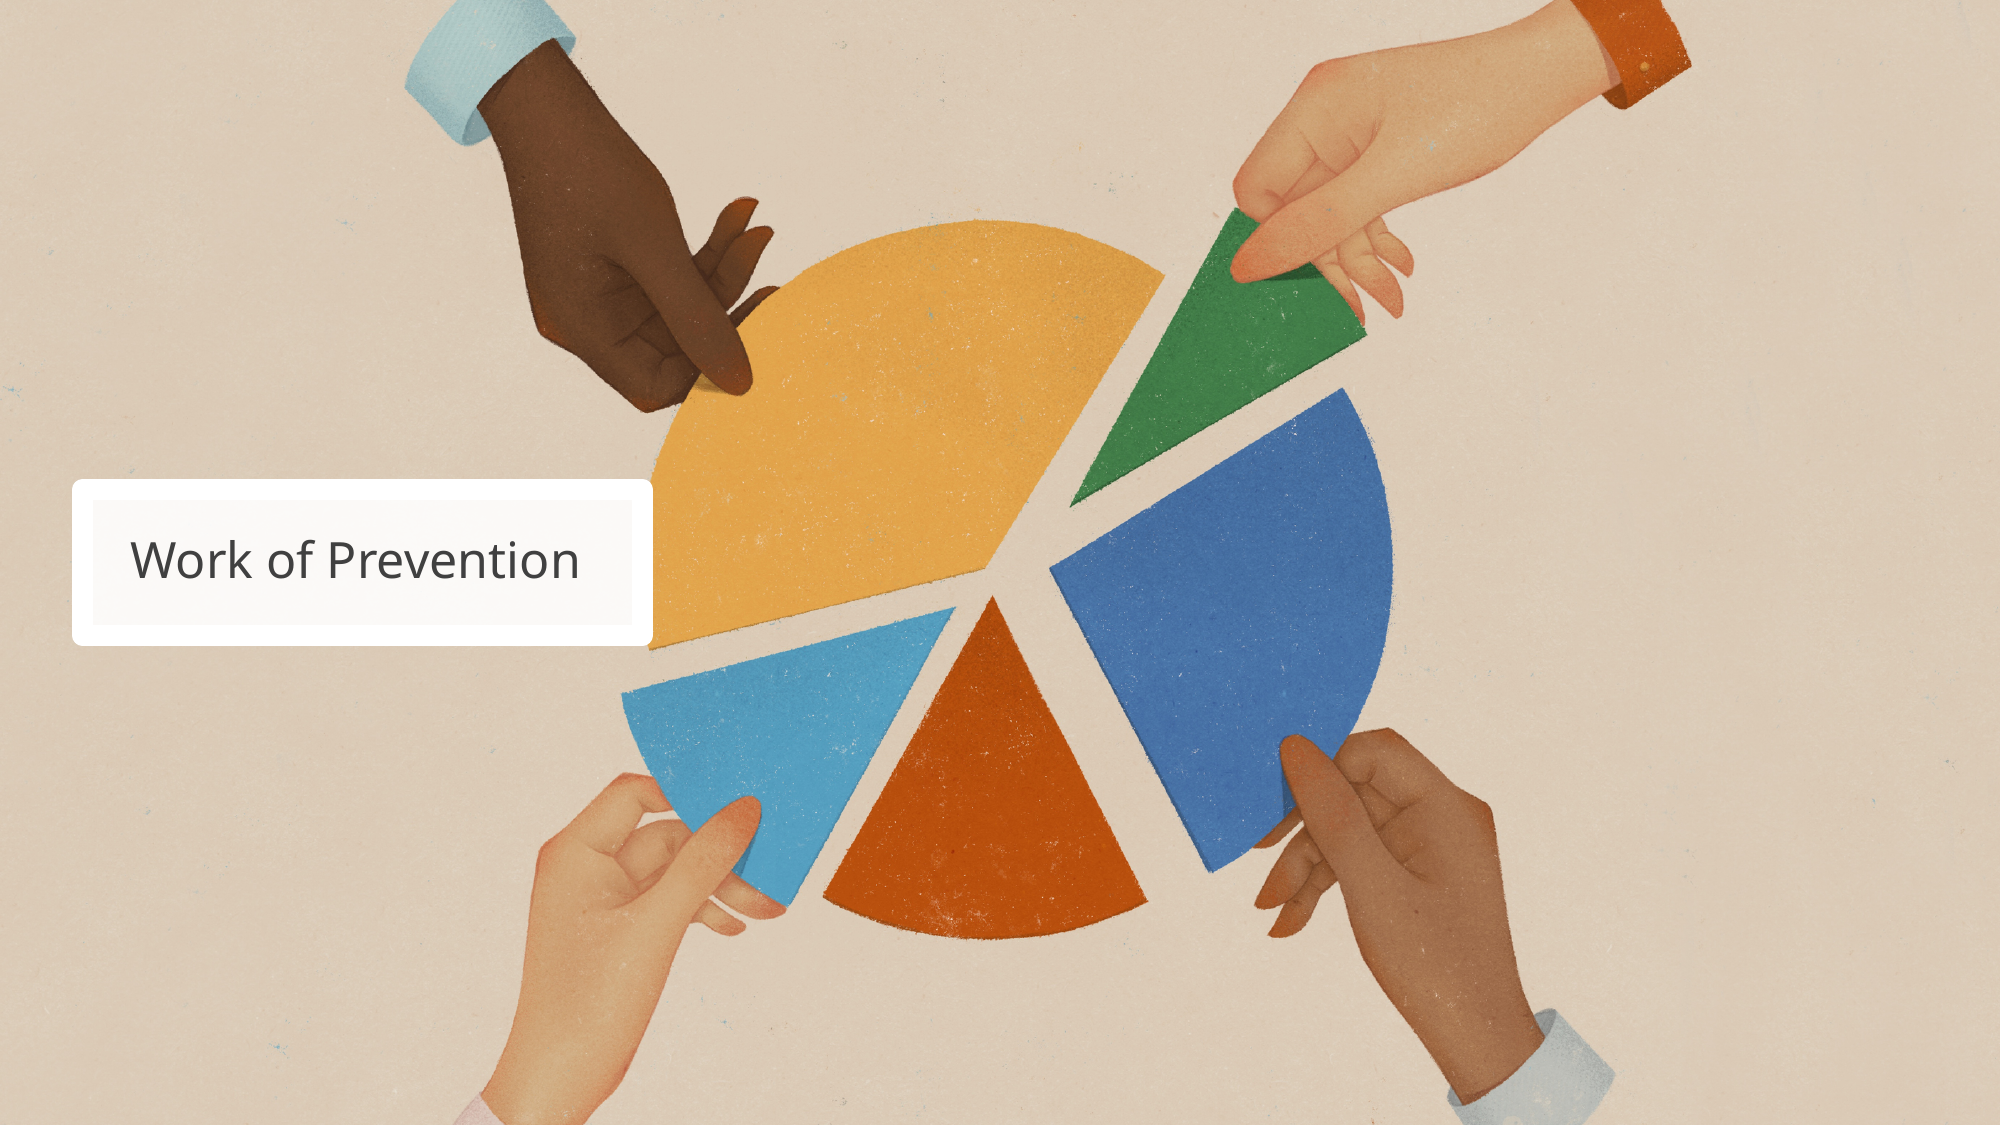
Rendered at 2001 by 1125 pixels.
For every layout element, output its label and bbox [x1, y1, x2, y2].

list [0, 0, 2000, 1125]
